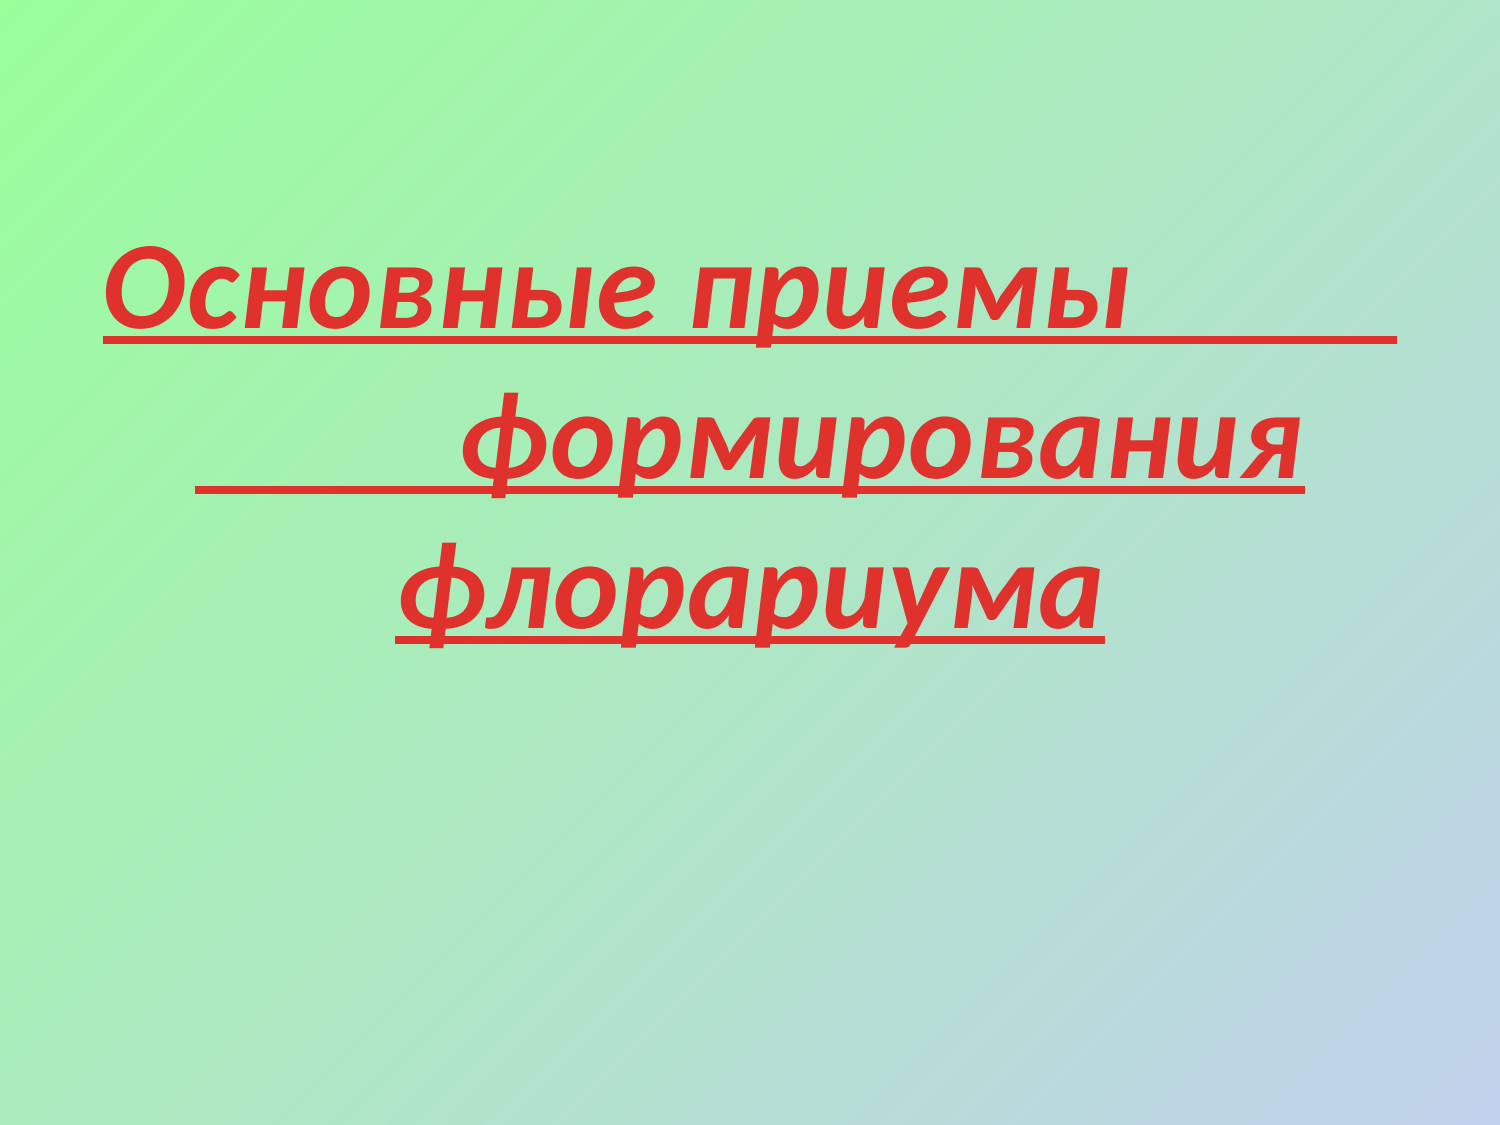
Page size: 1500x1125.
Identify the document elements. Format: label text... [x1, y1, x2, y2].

text_box Основные приемы формирования флорариума [76, 196, 1424, 661]
title [75, 45, 1425, 750]
